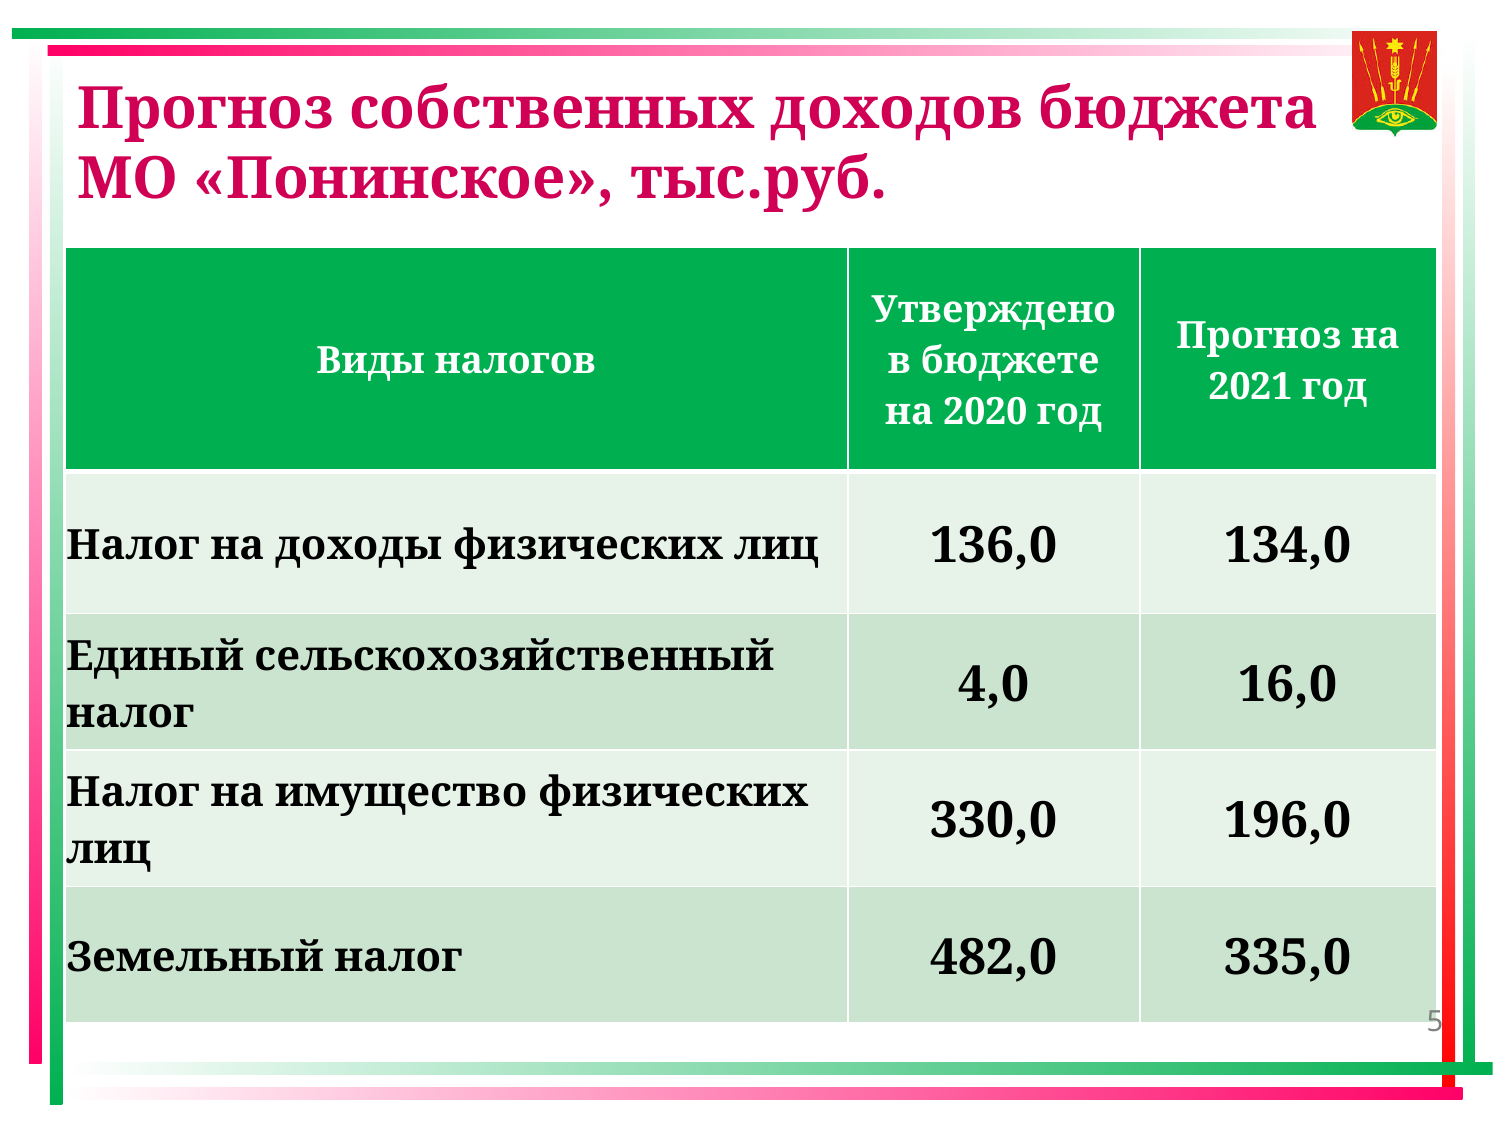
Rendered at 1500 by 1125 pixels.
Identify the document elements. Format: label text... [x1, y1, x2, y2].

table_cell 335,0 [1141, 887, 1436, 1022]
table_cell 136,0 [849, 474, 1139, 613]
table_cell 196,0 [1141, 751, 1436, 886]
table_cell 134,0 [1141, 474, 1436, 613]
table_header Виды налогов [66, 248, 847, 469]
table_cell Налог на доходы физических лиц [66, 474, 847, 613]
table_cell 482,0 [849, 887, 1139, 1022]
table_cell 16,0 [1141, 614, 1436, 749]
picture [1352, 31, 1437, 138]
table_cell Единый сельскохозяйственный налог [66, 614, 847, 749]
title Прогноз собственных доходов бюджета МО «Понинское», тыс.руб. [62, 62, 1375, 200]
table_cell 330,0 [849, 751, 1139, 886]
table_cell Земельный налог [66, 887, 847, 1022]
table_cell Налог на имущество физических лиц [66, 751, 847, 886]
table_header Утверждено в бюджете на 2020 год [849, 248, 1139, 469]
table_header Прогноз на 2021 год [1141, 248, 1436, 469]
slide_number 5 [1411, 999, 1463, 1051]
table_cell 4,0 [849, 614, 1139, 749]
